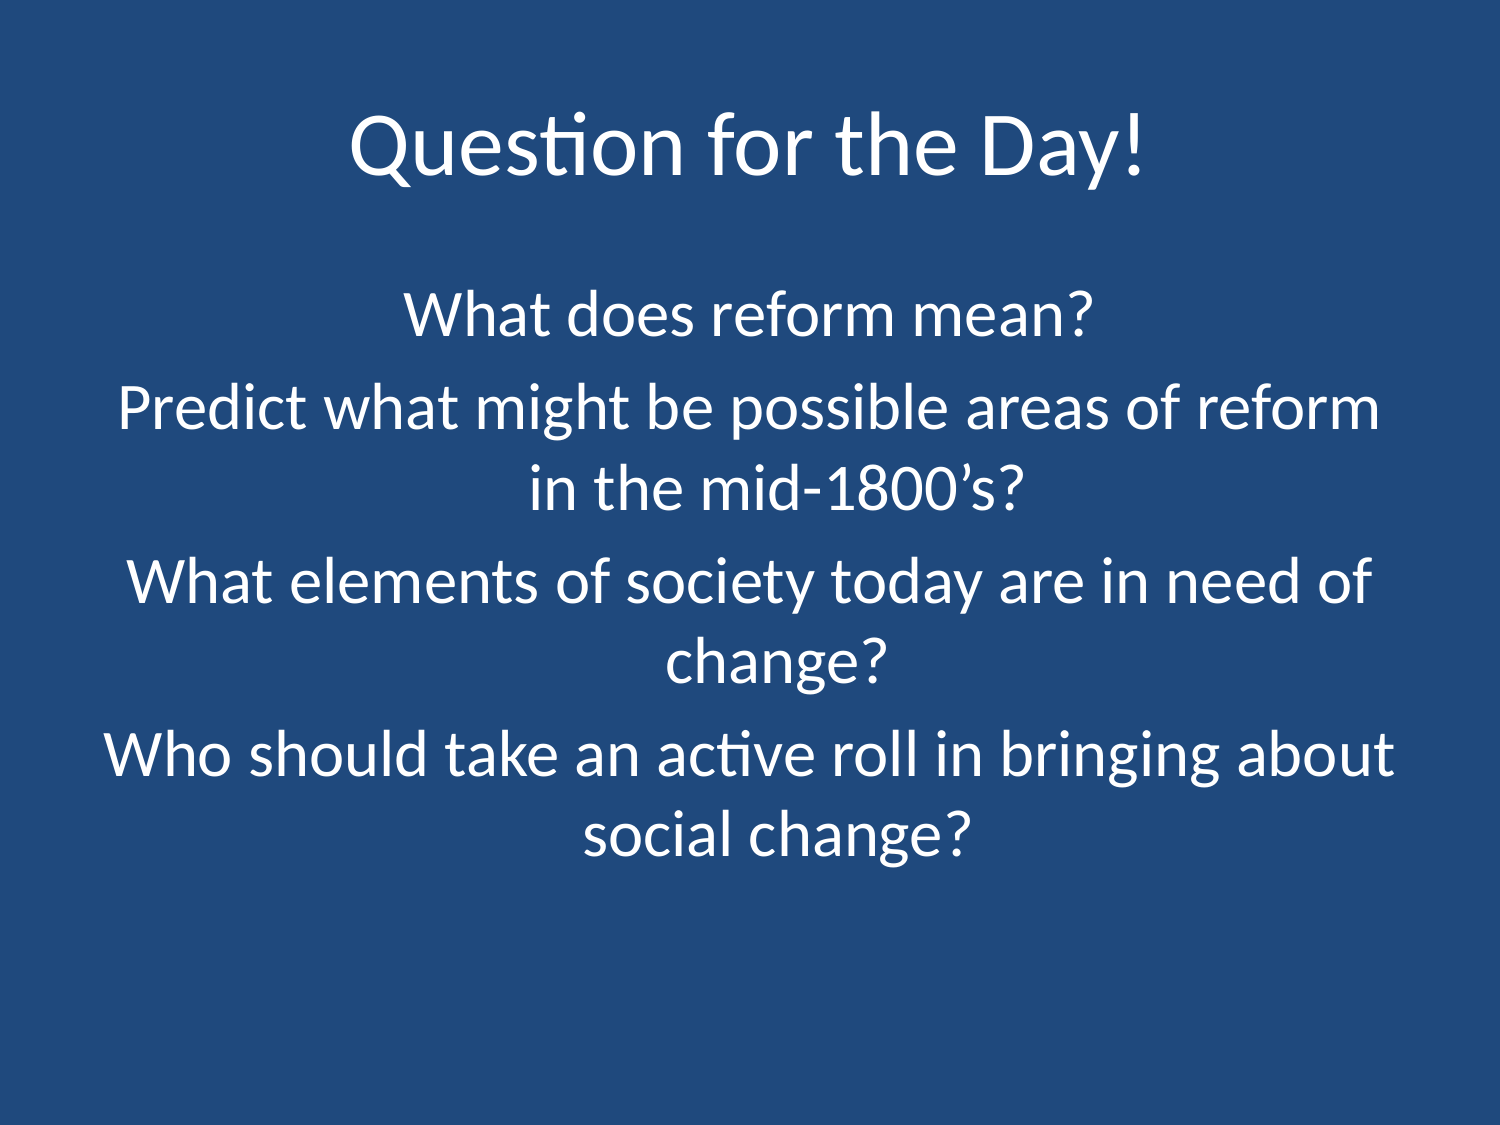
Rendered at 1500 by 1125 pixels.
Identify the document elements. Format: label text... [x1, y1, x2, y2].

list What does reform mean? Predict what might be possible areas of reform in the mid-1800’s? What elements of society today are in need of change? Who should take an active roll in bringing about social change? [75, 262, 1425, 1005]
title Question for the Day! [75, 45, 1425, 233]
